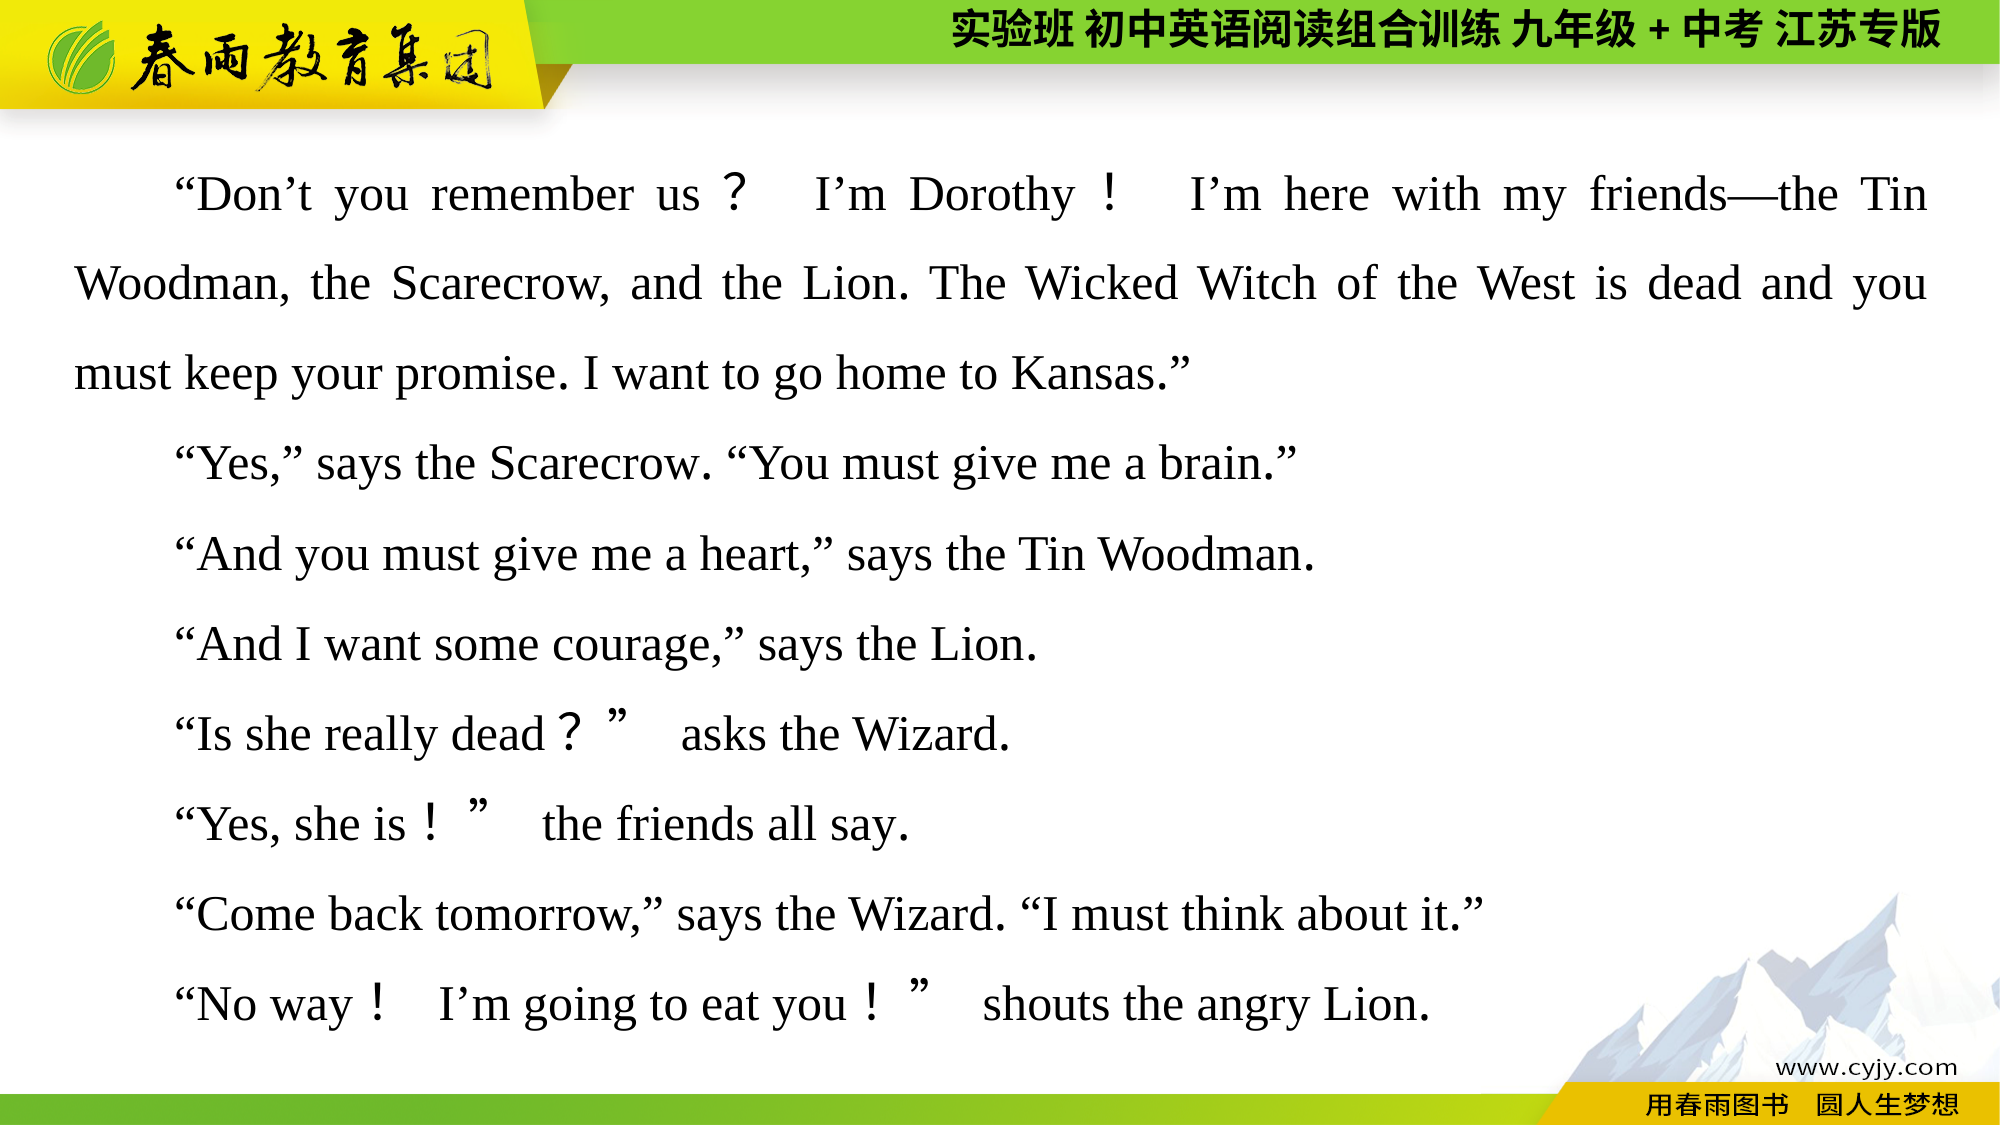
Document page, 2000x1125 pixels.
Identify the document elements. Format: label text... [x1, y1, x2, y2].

picture [0, 0, 2000, 1125]
list “Don’t you remember us？ I’m Dorothy！ I’m here with my friends—the Tin Woodman, the Scarecrow, and the Lion. The Wicked Witch of the West is dead and you must keep your promise. I want to go home to Kansas.” “Yes,” says the Scarecrow. “You must give me a brain.” “And you must give me a heart,” says the Tin Woodman. “And I want some courage,” says the Lion. “Is she really dead？” asks the Wizard. “Yes, she is！” the friends all say. “Come back tomorrow,” says the Wizard. “I must think about it.” “No way！ I’m going to eat you！” shouts the angry Lion. [59, 122, 1944, 1047]
